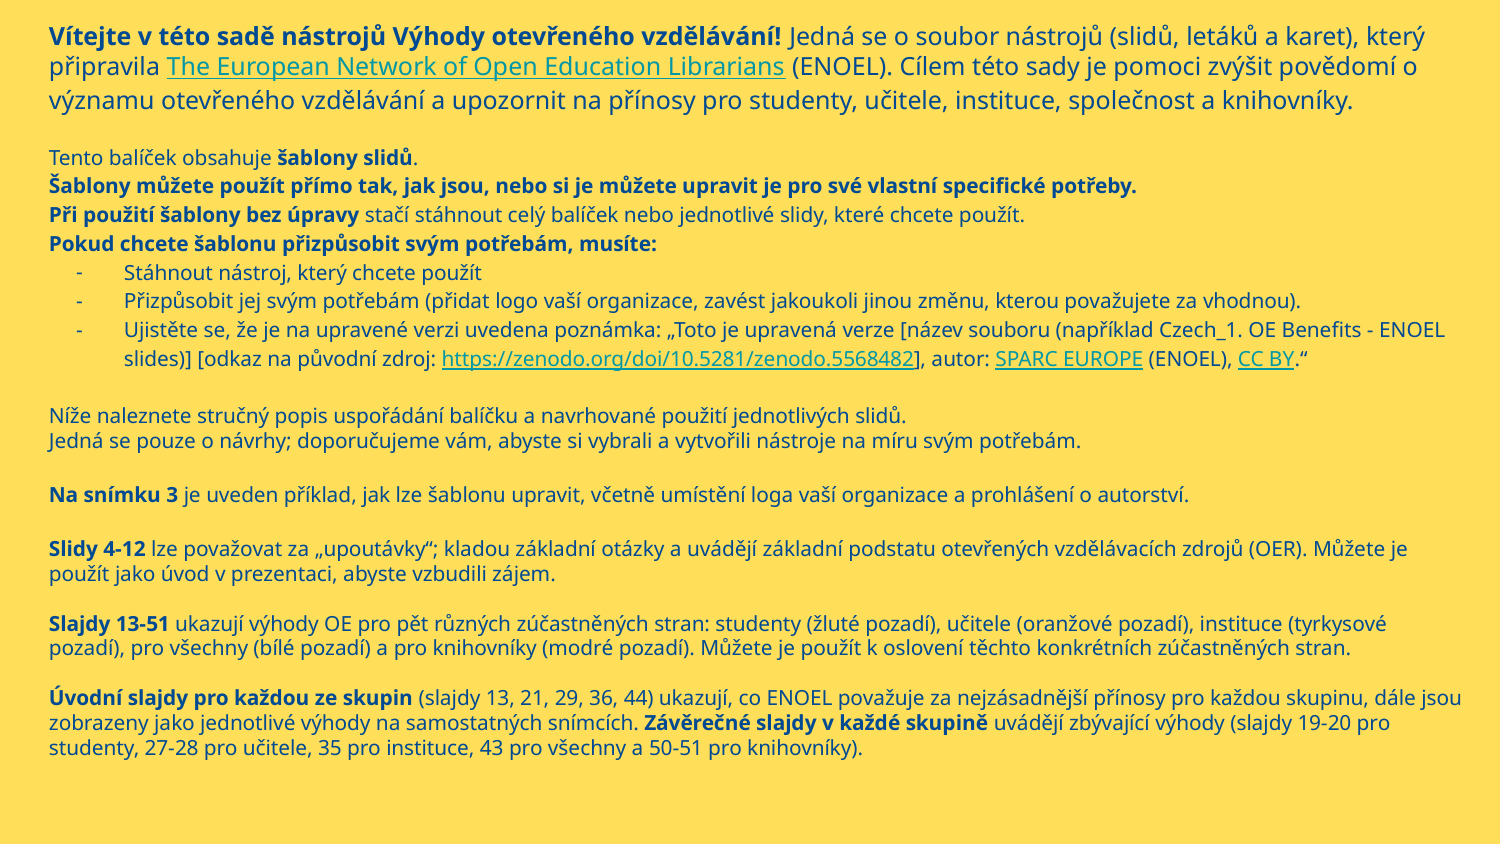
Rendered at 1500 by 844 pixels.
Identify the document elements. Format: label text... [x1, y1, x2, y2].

text_box Vítejte v této sadě nástrojů Výhody otevřeného vzdělávání! Jedná se o soubor nástrojů (slidů, letáků a karet), který připravila The European Network of Open Education Librarians (ENOEL). Cílem této sady je pomoci zvýšit povědomí o významu otevřeného vzdělávání a upozornit na přínosy pro studenty, učitele, instituce, společnost a knihovníky. Tento balíček obsahuje šablony slidů. Šablony můžete použít přímo tak, jak jsou, nebo si je můžete upravit je pro své vlastní specifické potřeby. Při použití šablony bez úpravy stačí stáhnout celý balíček nebo jednotlivé slidy, které chcete použít. Pokud chcete šablonu přizpůsobit svým potřebám, musíte: Stáhnout nástroj, který chcete použít Přizpůsobit jej svým potřebám (přidat logo vaší organizace, zavést jakoukoli jinou změnu, kterou považujete za vhodnou). Ujistěte se, že je na upravené verzi uvedena poznámka: „Toto je upravená verze [název souboru (například Czech_1. OE Benefits - ENOEL slides)] [odkaz na původní zdroj: https://zenodo.org/doi/10.5281/zenodo.5568482], autor: SPARC EUROPE (ENOEL), CC BY.“ Níže naleznete stručný popis uspořádání balíčku a navrhované použití jednotlivých slidů. Jedná se pouze o návrhy; doporučujeme vám, abyste si vybrali a vytvořili nástroje na míru svým potřebám. Na snímku 3 je uveden příklad, jak lze šablonu upravit, včetně umístění loga vaší organizace a prohlášení o autorství. Slidy 4-12 lze považovat za „upoutávky“; kladou základní otázky a uvádějí základní podstatu otevřených vzdělávacích zdrojů (OER). Můžete je použít jako úvod v prezentaci, abyste vzbudili zájem. Slajdy 13-51 ukazují výhody OE pro pět různých zúčastněných stran: studenty (žluté pozadí), učitele (oranžové pozadí), instituce (tyrkysové pozadí), pro všechny (bílé pozadí) a pro knihovníky (modré pozadí). Můžete je použít k oslovení těchto konkrétních zúčastněných stran. Úvodní slajdy pro každou ze skupin (slajdy 13, 21, 29, 36, 44) ukazují, co ENOEL považuje za nejzásadnější přínosy pro každou skupinu, dále jsou zobrazeny jako jednotlivé výhody na samostatných snímcích. Závěrečné slajdy v každé skupině uvádějí zbývající výhody (slajdy 19-20 pro studenty, 27-28 pro učitele, 35 pro instituce, 43 pro všechny a 50-51 pro knihovníky). [33, 5, 1478, 775]
